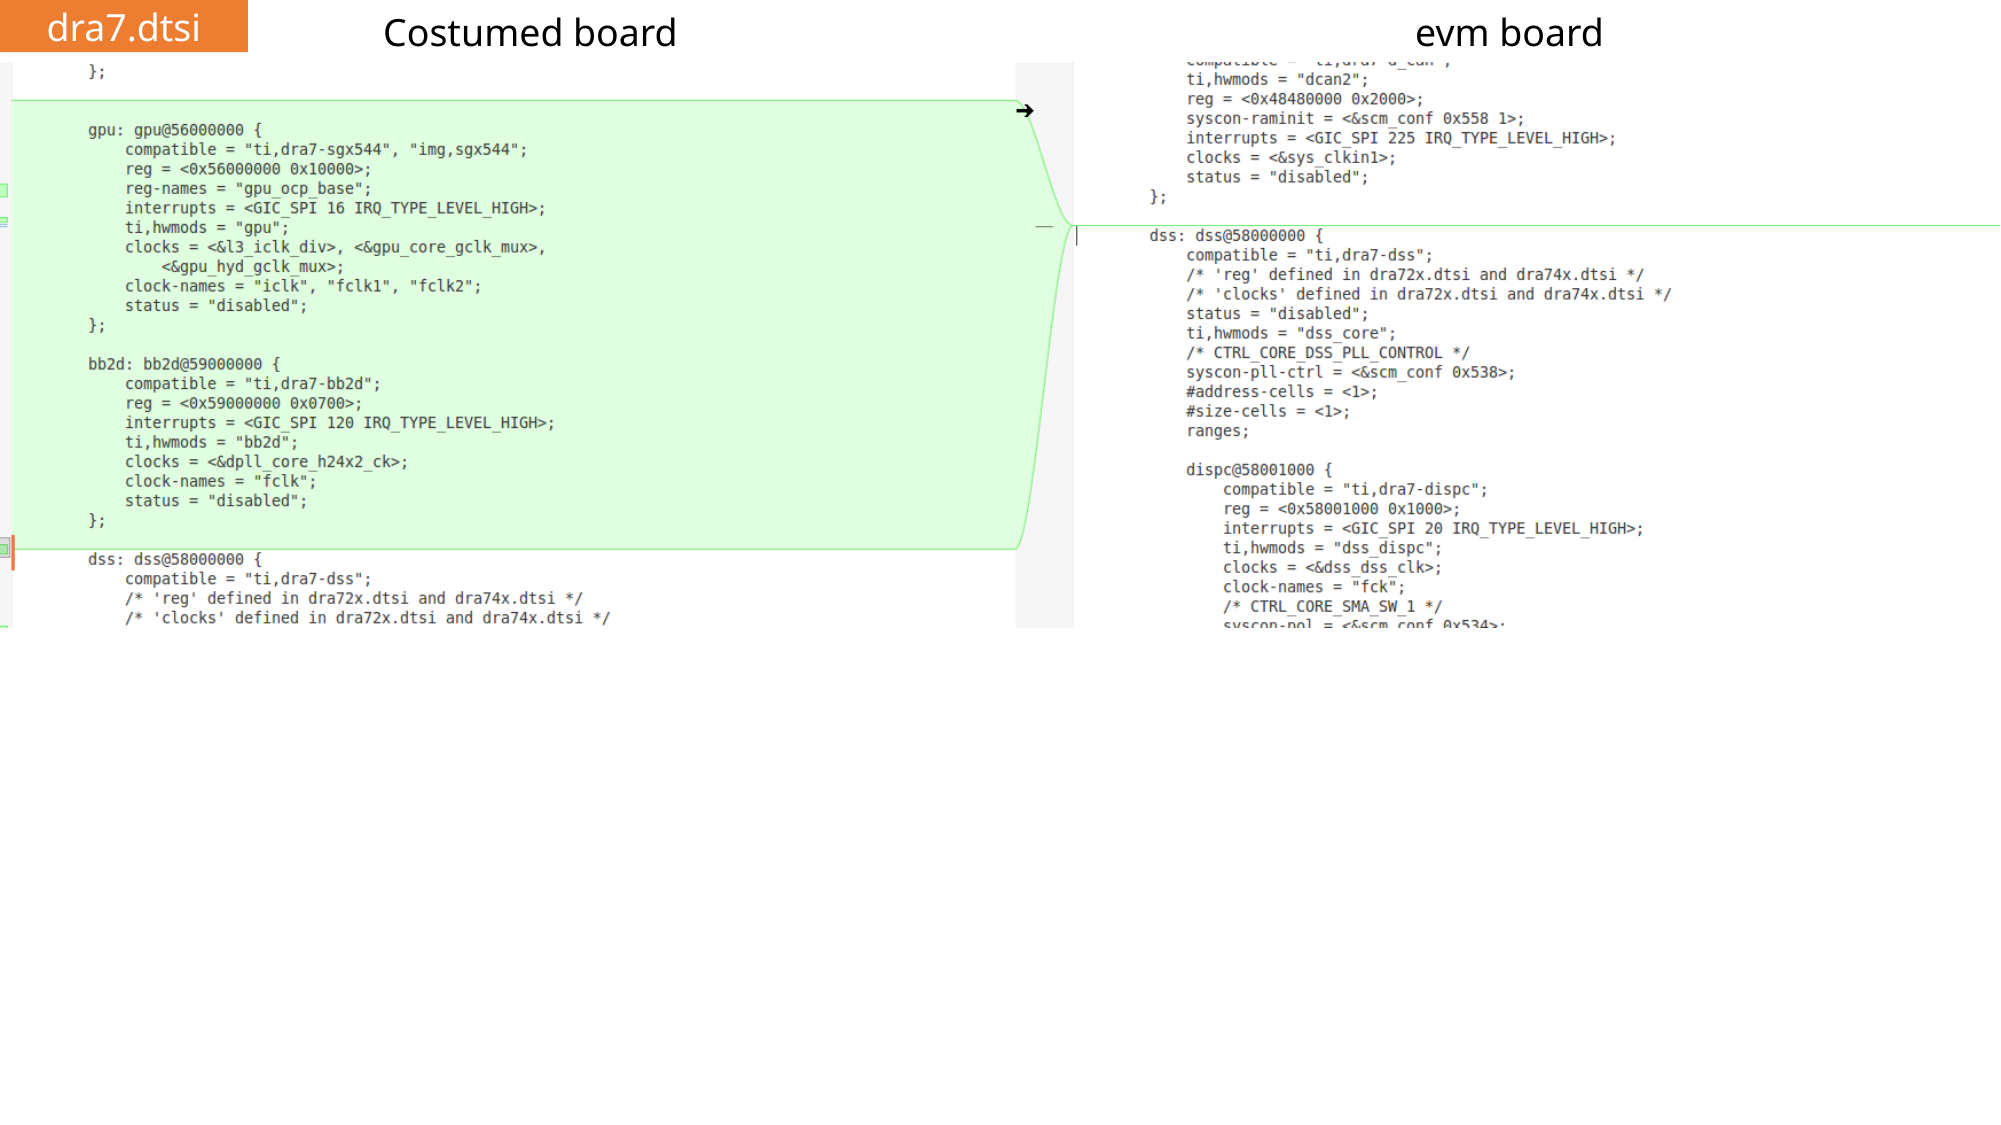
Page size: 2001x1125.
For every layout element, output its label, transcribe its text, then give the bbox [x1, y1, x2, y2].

text_box dra7.dtsi [0, 0, 249, 53]
text_box Costumed board [368, 1, 710, 62]
picture [0, 62, 2000, 628]
text_box evm board [1400, 1, 1742, 62]
